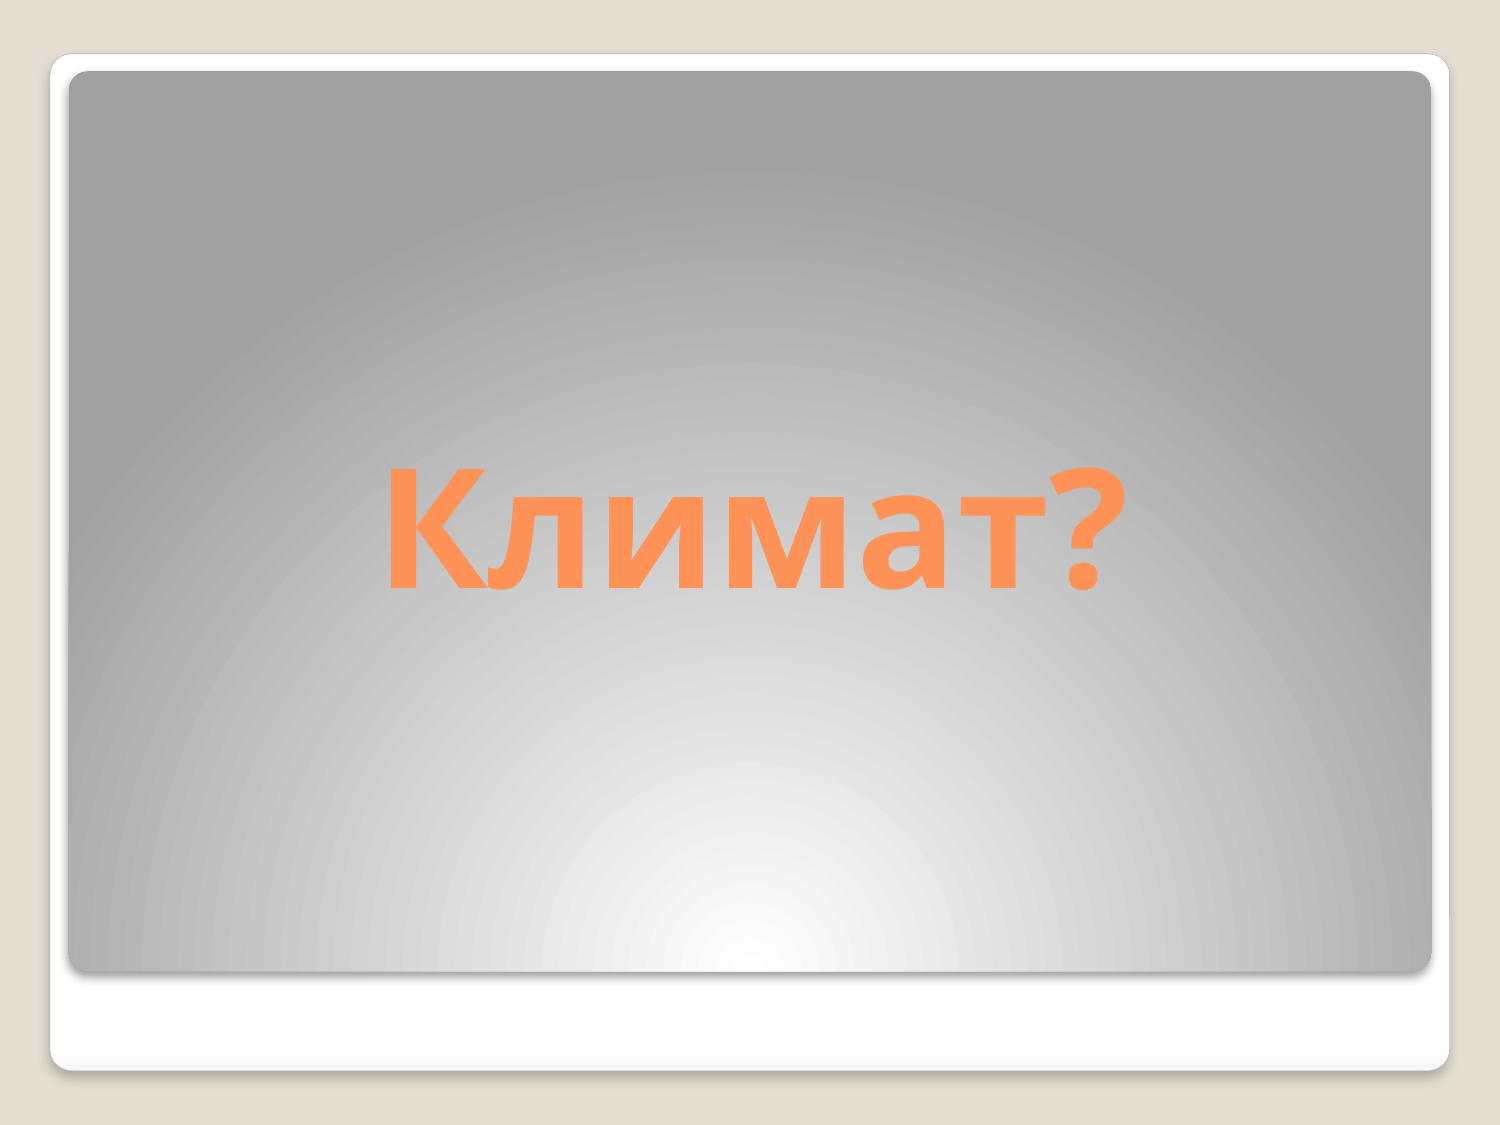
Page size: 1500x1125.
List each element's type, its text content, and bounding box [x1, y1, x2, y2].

title Климат? [82, 457, 1425, 630]
